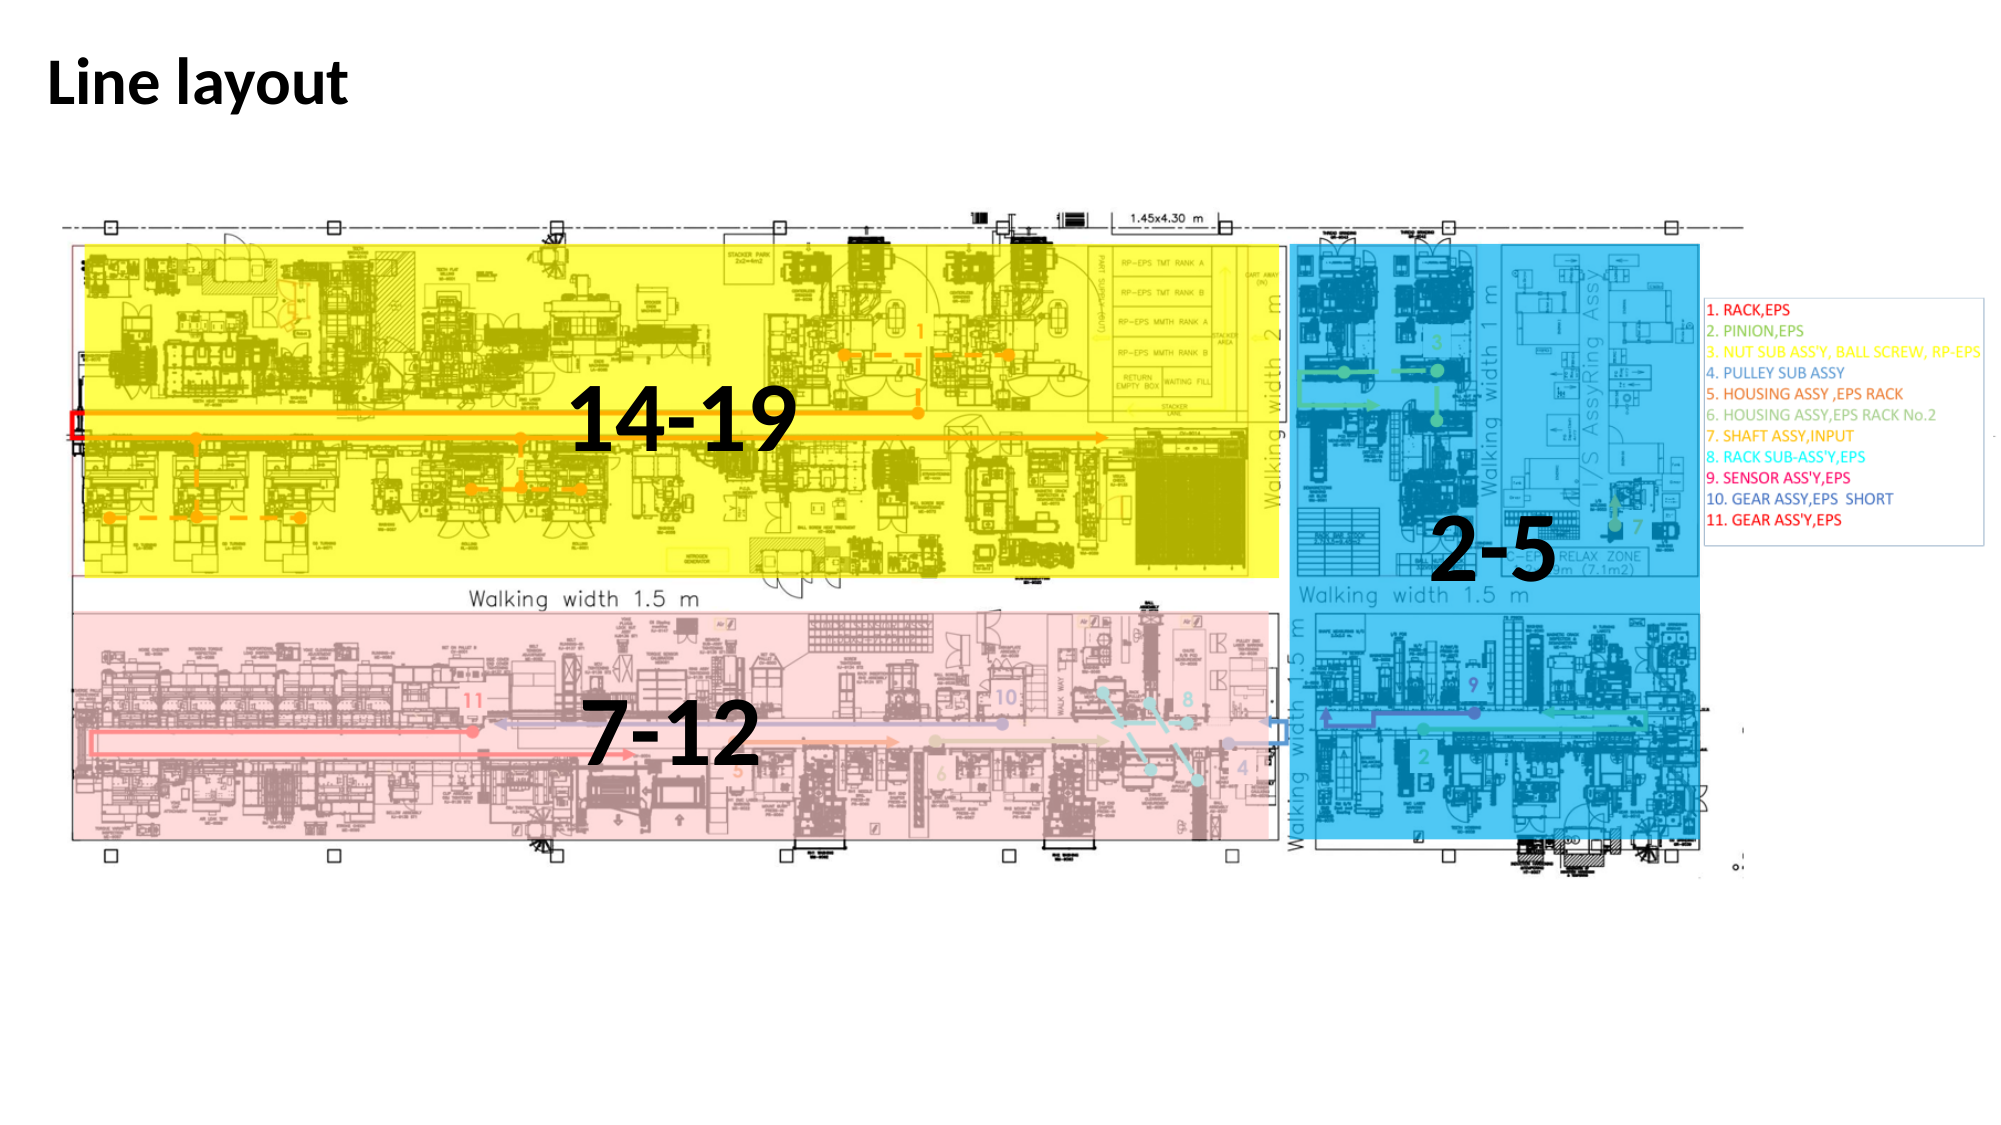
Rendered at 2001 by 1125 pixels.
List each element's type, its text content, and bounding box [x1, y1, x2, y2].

text_box Line layout [32, 30, 884, 126]
picture [62, 206, 2000, 919]
